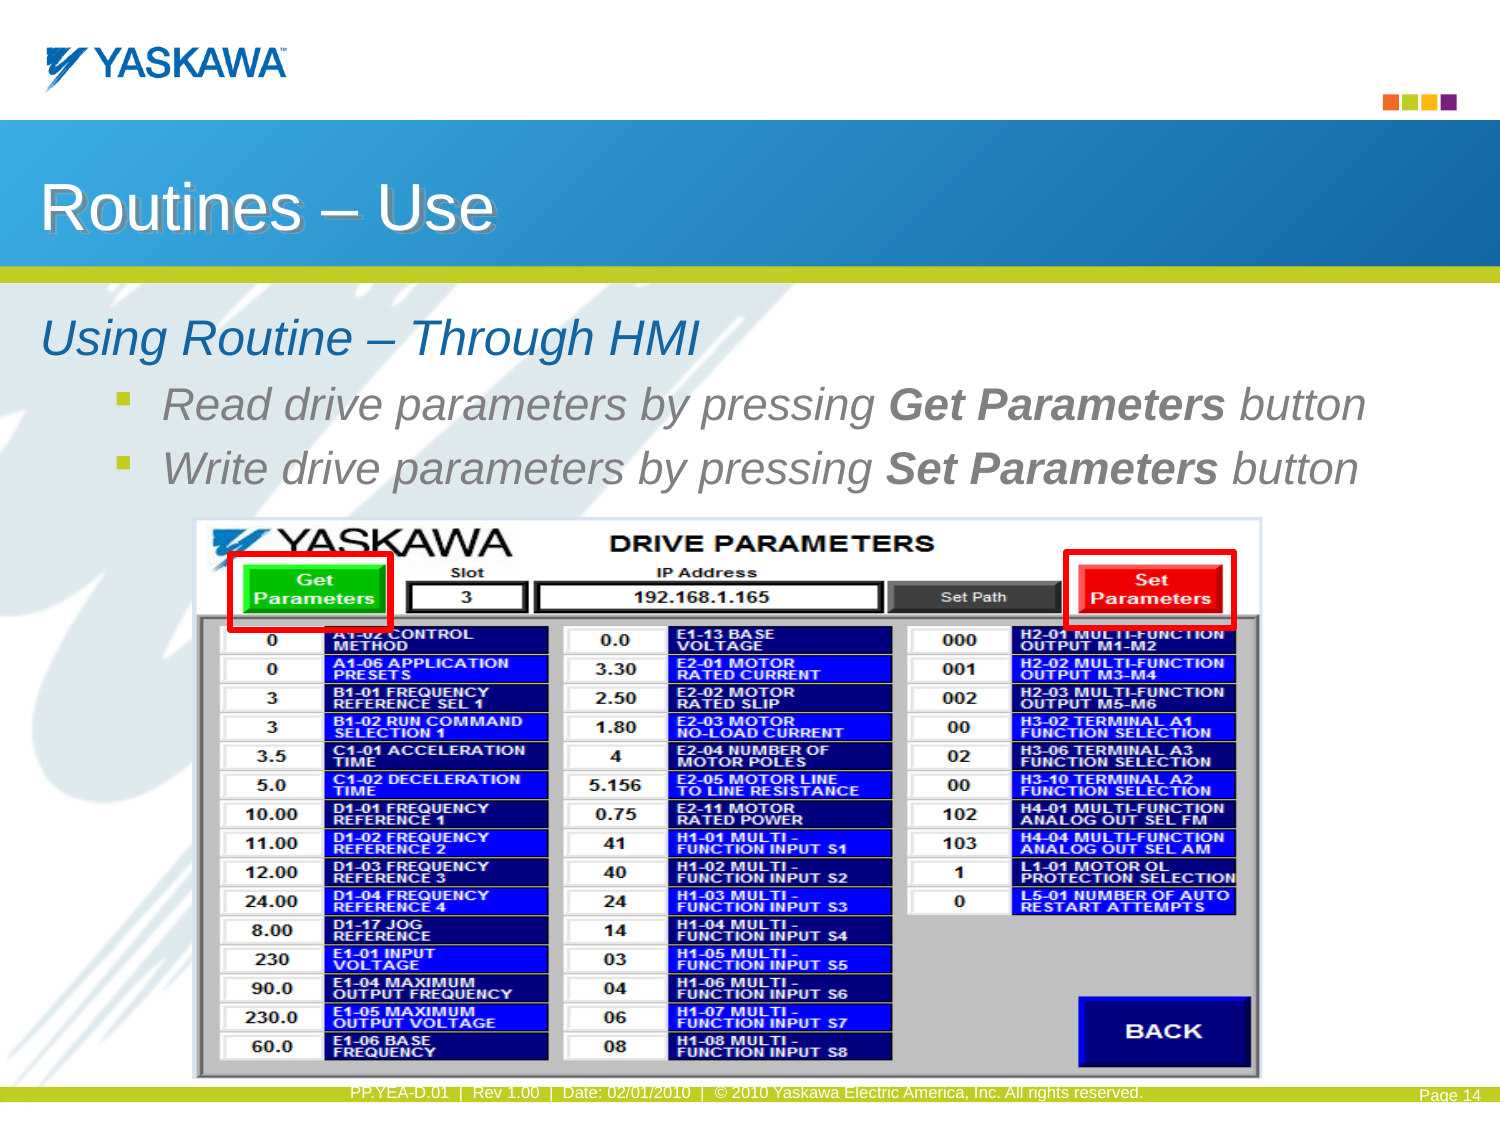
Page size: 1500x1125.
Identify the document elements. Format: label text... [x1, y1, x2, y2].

list Using Routine – Through HMI Read drive parameters by pressing Get Parameters button Write drive parameters by pressing Set Parameters button [24, 297, 1478, 986]
title Routines – Use [24, 127, 1351, 280]
picture [191, 517, 1263, 1079]
picture [45, 46, 287, 92]
